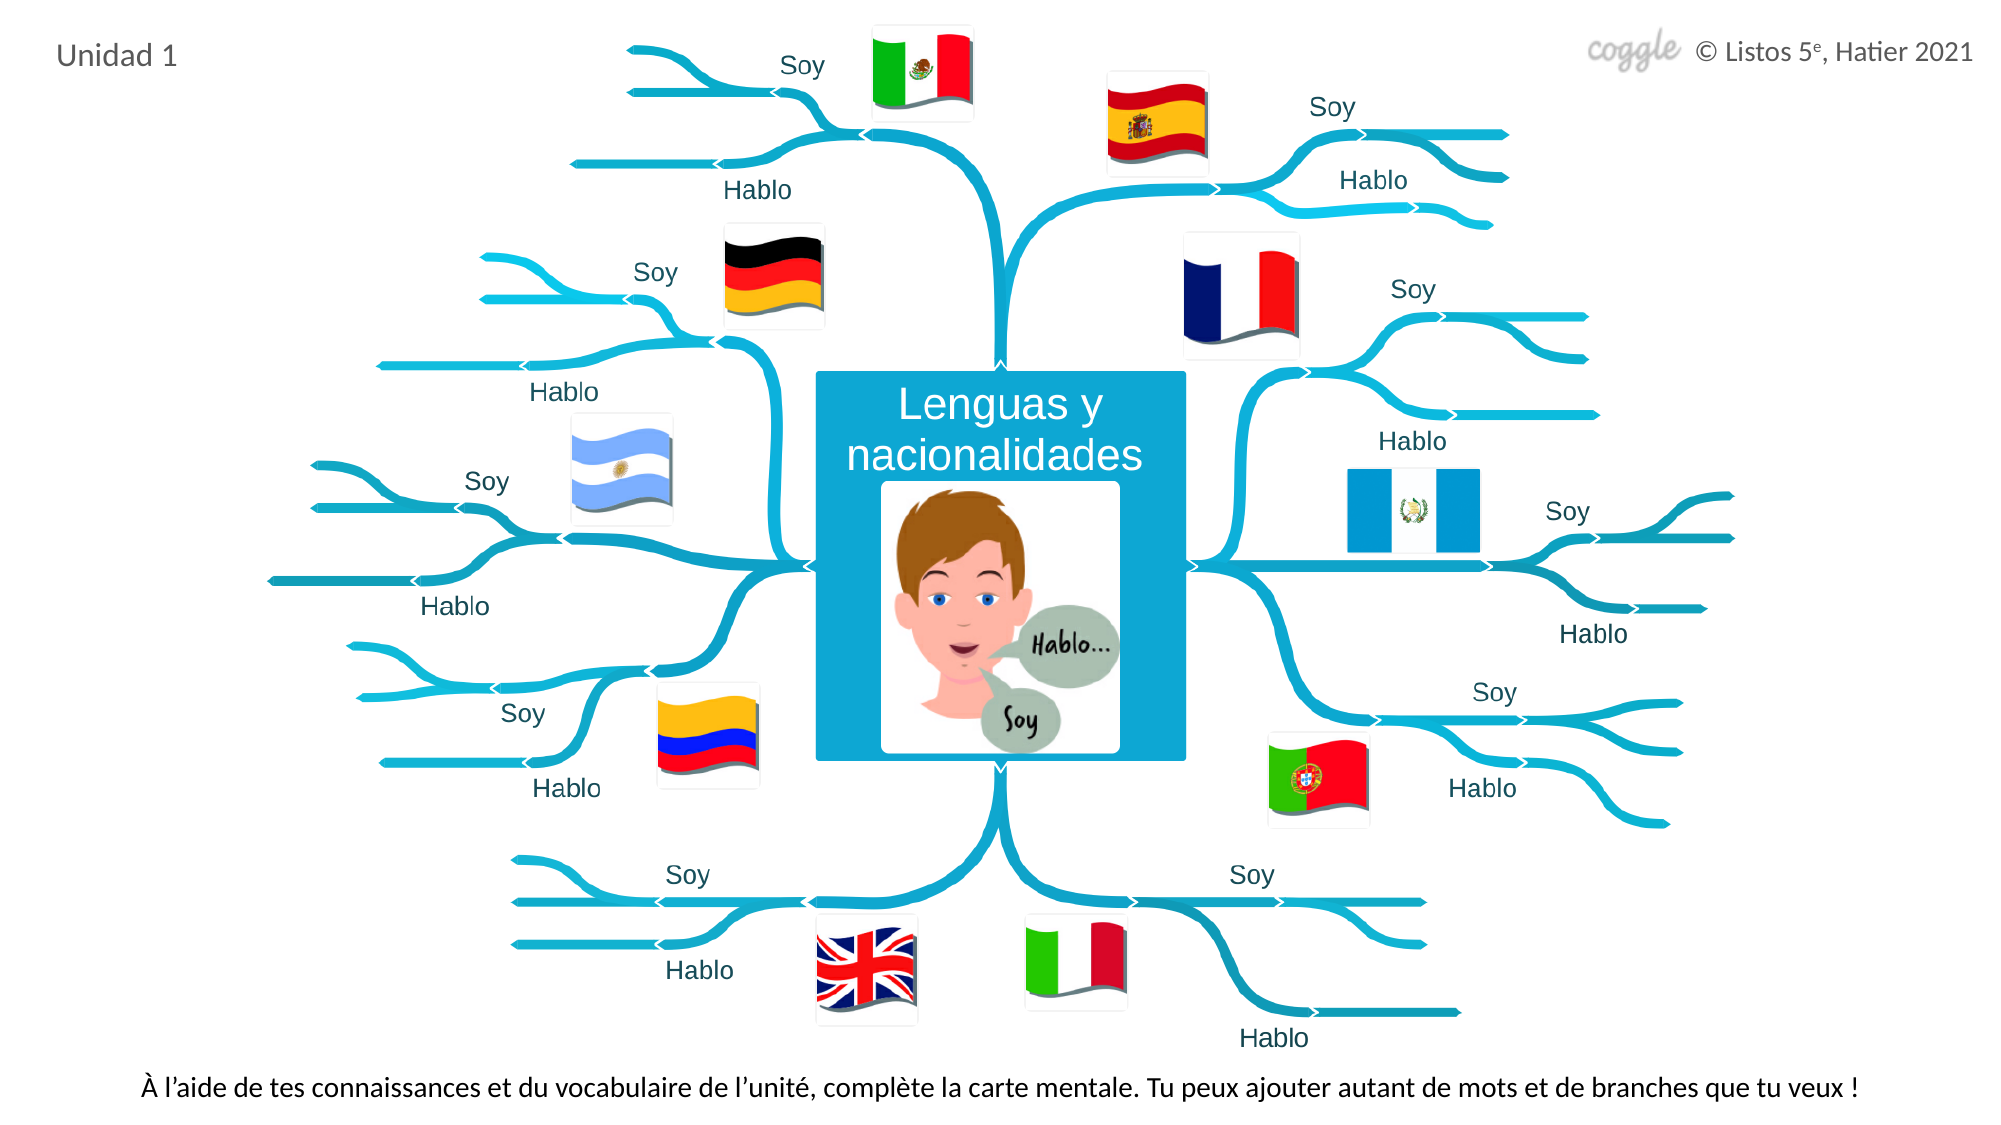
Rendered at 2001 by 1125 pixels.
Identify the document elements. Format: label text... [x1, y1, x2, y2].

picture [257, 0, 1742, 1087]
text_box Unidad 1 [41, 25, 212, 80]
text_box © Listos 5e, Hatier 2021 [1742, 25, 2000, 75]
text_box À l’aide de tes connaissances et du vocabulaire de l’unité, complète la carte mentale. Tu peux ajouter autant de mots et de branches que tu veux ! [126, 1061, 1899, 1112]
